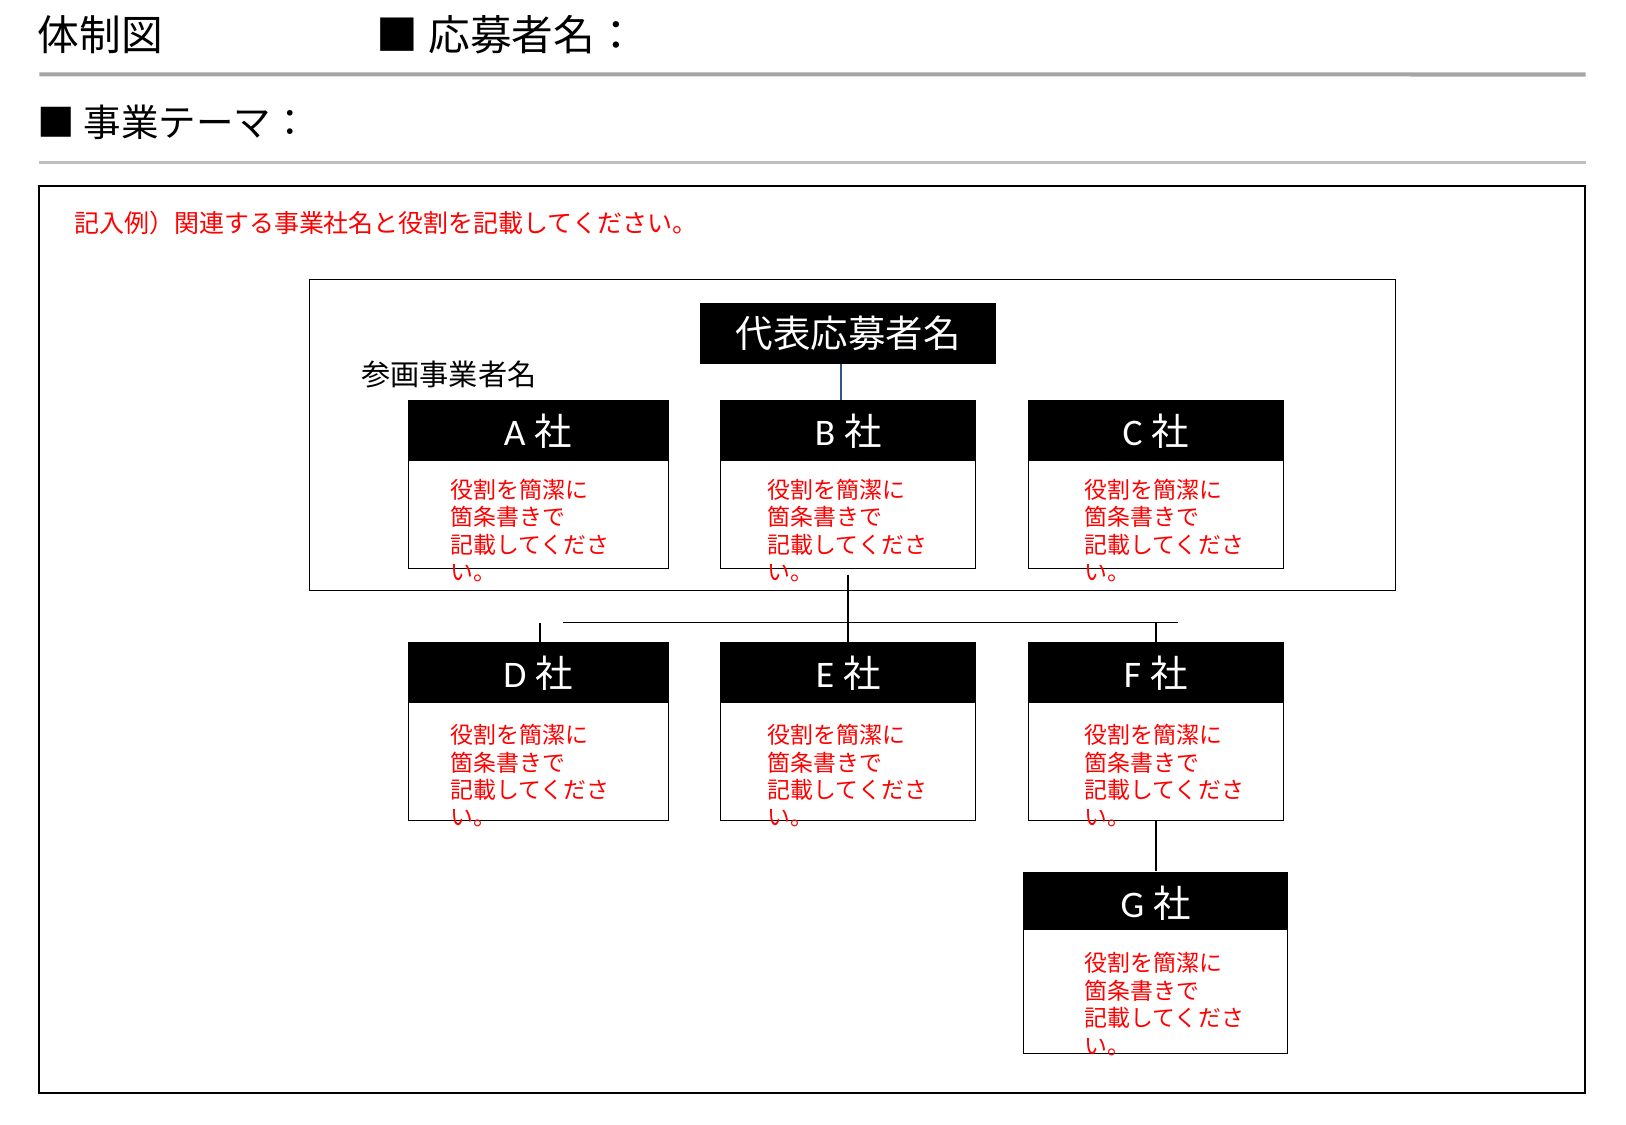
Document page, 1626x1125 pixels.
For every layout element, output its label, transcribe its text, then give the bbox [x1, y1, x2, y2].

text_box ■事業テーマ： [22, 96, 1549, 156]
text_box ■応募者名： [361, 0, 1582, 75]
text_box 役割を簡潔に 箇条書きで 記載してください。 [753, 713, 943, 808]
text_box A社 [1023, 929, 1288, 1054]
text_box 役割を簡潔に 箇条書きで 記載してください。 [753, 467, 943, 563]
text_box [408, 702, 669, 821]
text_box [38, 185, 1586, 1094]
text_box 記入例）関連する事業社名と役割を記載してください。 [59, 203, 1586, 263]
text_box A社 [408, 400, 669, 460]
text_box C社 [1028, 702, 1284, 821]
text_box B社 [720, 702, 976, 821]
text_box E社 [720, 642, 976, 702]
text_box D社 [408, 642, 669, 702]
text_box 参画事業者名 [346, 348, 552, 399]
text_box C社 [1028, 400, 1284, 460]
text_box B社 [720, 400, 976, 460]
text_box F社 [1028, 642, 1284, 702]
text_box [408, 460, 669, 569]
text_box 代表応募者名 [700, 303, 996, 364]
text_box 役割を簡潔に 箇条書きで 記載してください。 [1069, 713, 1260, 808]
text_box 役割を簡潔に 箇条書きで 記載してください。 [1069, 941, 1260, 1036]
text_box 役割を簡潔に 箇条書きで 記載してください。 [435, 713, 625, 808]
text_box 体制図 [22, 0, 361, 75]
text_box G社 [1023, 872, 1288, 929]
text_box B社 [720, 460, 976, 569]
text_box 役割を簡潔に 箇条書きで 記載してください。 [1069, 467, 1260, 563]
text_box 役割を簡潔に 箇条書きで 記載してください。 [435, 467, 625, 563]
text_box C社 [1028, 460, 1284, 569]
